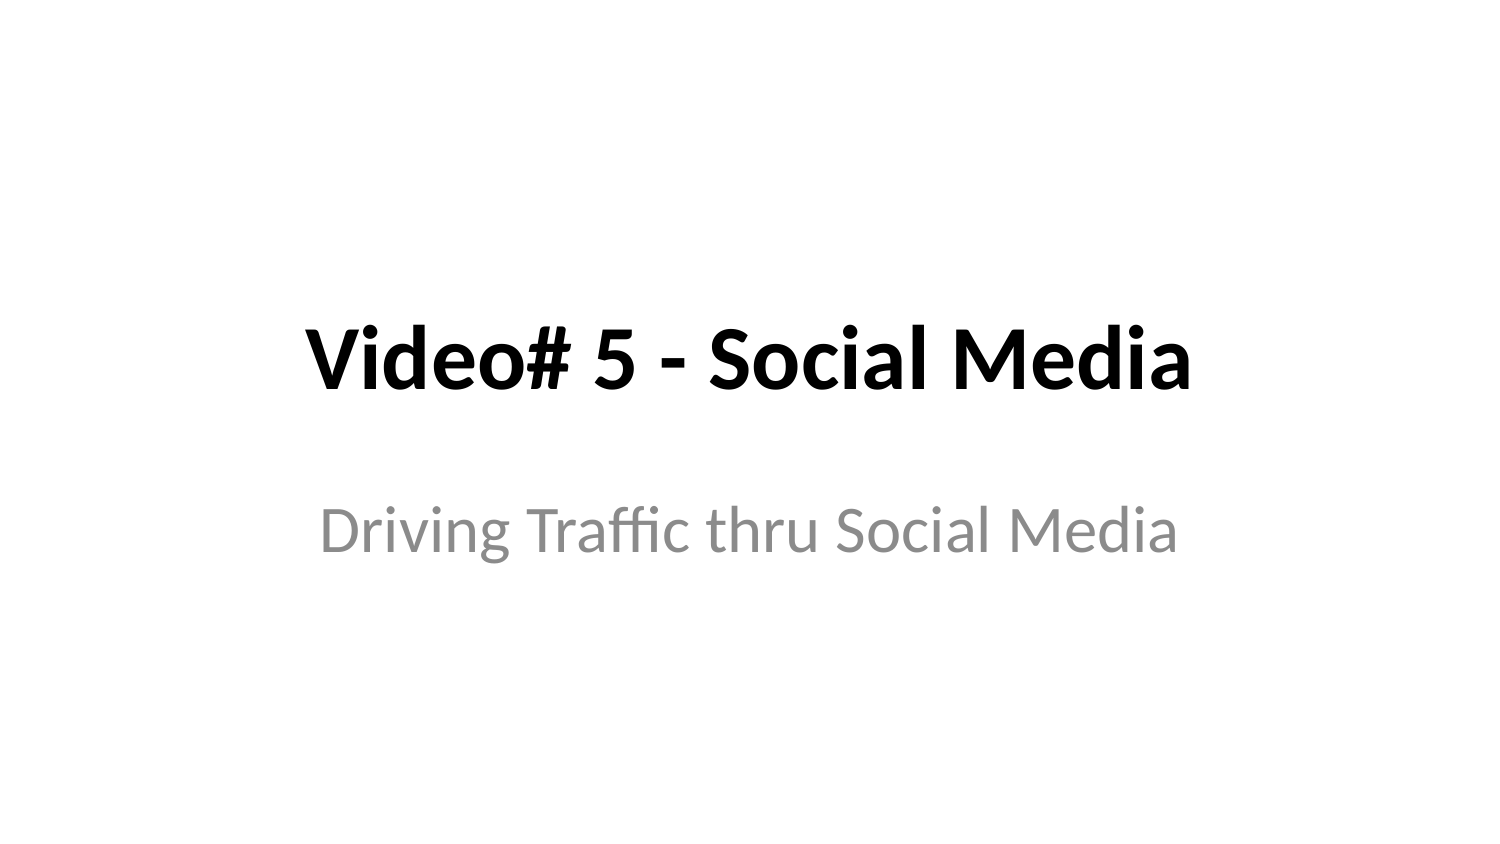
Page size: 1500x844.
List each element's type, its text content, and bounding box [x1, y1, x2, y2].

subtitle Driving Traffic thru Social Media [225, 478, 1275, 694]
title Video# 5 - Social Media [112, 262, 1388, 443]
